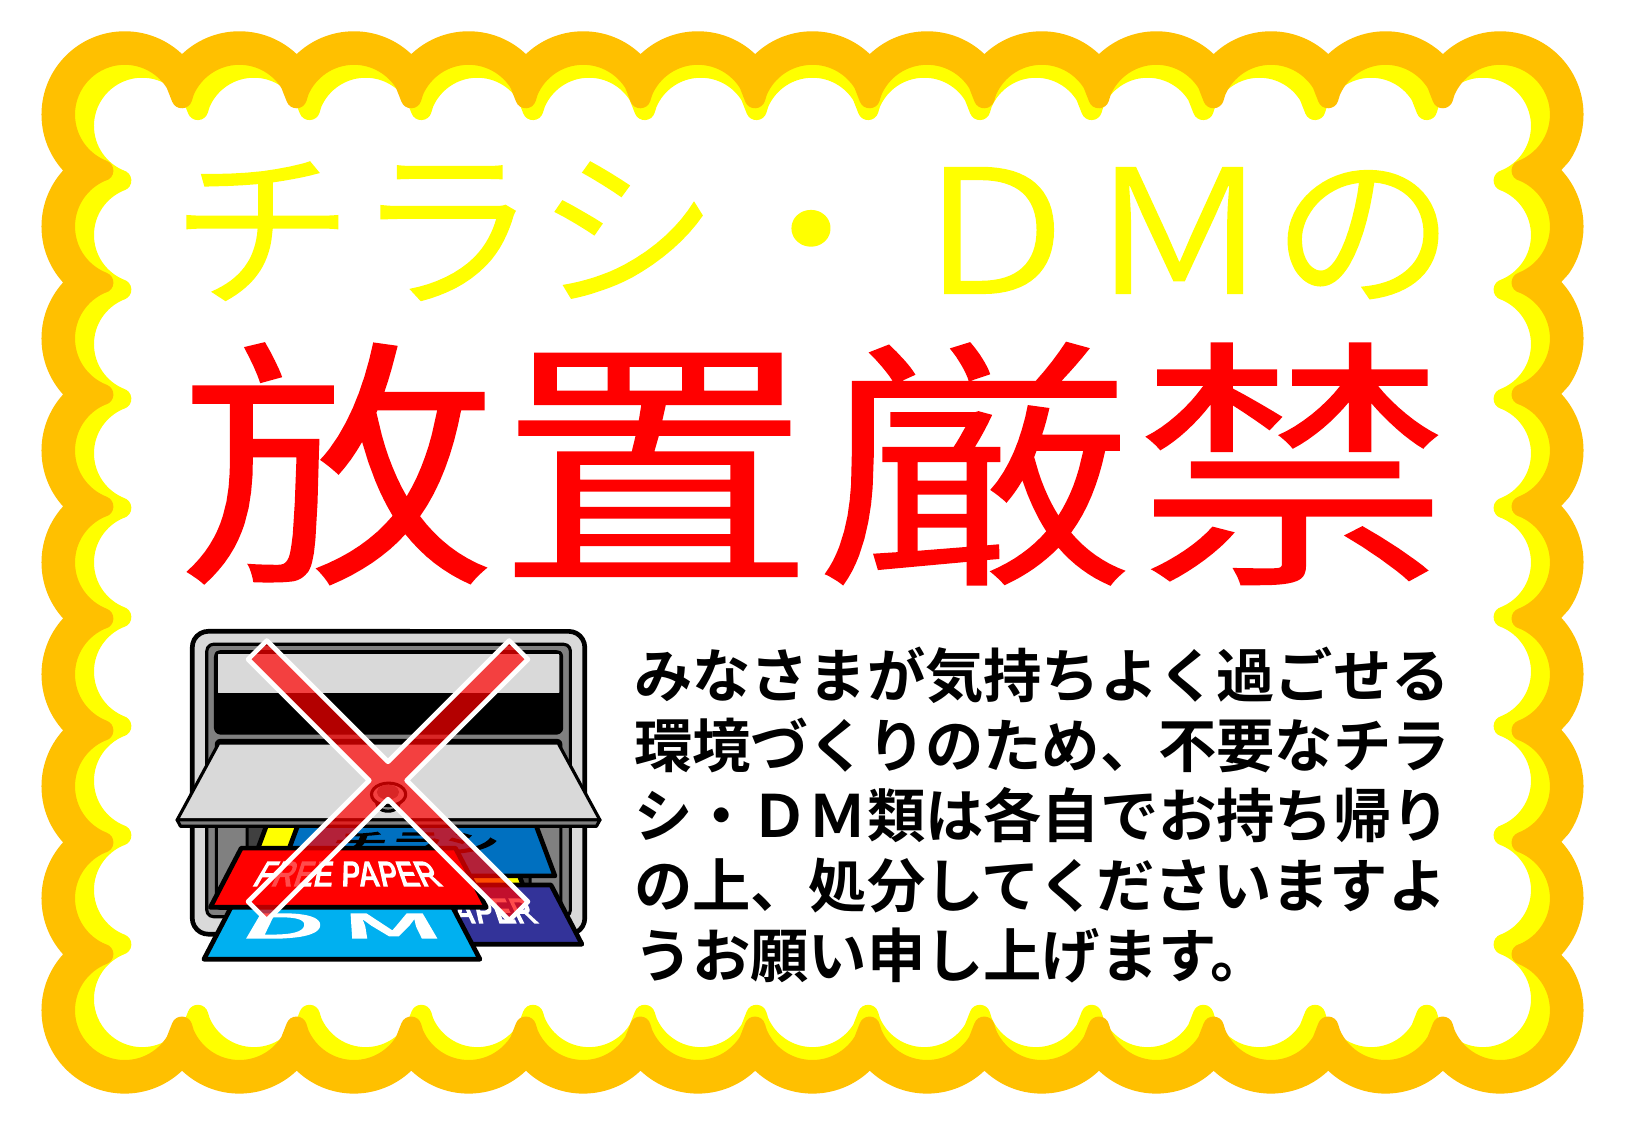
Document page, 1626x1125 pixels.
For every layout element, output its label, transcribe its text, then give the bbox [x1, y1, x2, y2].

text_box [49, 39, 1576, 1086]
text_box [1341, 57, 1438, 112]
text_box [1341, 1013, 1438, 1068]
text_box [1105, 1013, 1211, 1068]
text_box [1458, 57, 1556, 1068]
text_box [1105, 57, 1211, 112]
text_box [638, 57, 987, 112]
text_box [414, 57, 519, 112]
text_box [1223, 57, 1324, 112]
text_box [527, 1013, 636, 1068]
text_box [638, 1013, 987, 1068]
text_box [414, 1013, 519, 1068]
text_box [987, 1013, 1098, 1068]
text_box [300, 1013, 401, 1068]
text_box [300, 57, 402, 112]
text_box [187, 57, 284, 112]
text_box [526, 57, 636, 112]
text_box [1224, 1013, 1324, 1068]
text_box [187, 1013, 284, 1068]
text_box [176, 631, 601, 960]
text_box [69, 57, 167, 1068]
text_box みなさまが気持ちよく過ごせる環境づくりのため、不要なチラシ・ＤＭ類は各自でお持ち帰りの上、処分してくださいますようお願い申し上げます。 [619, 631, 1479, 997]
text_box [987, 57, 1098, 112]
